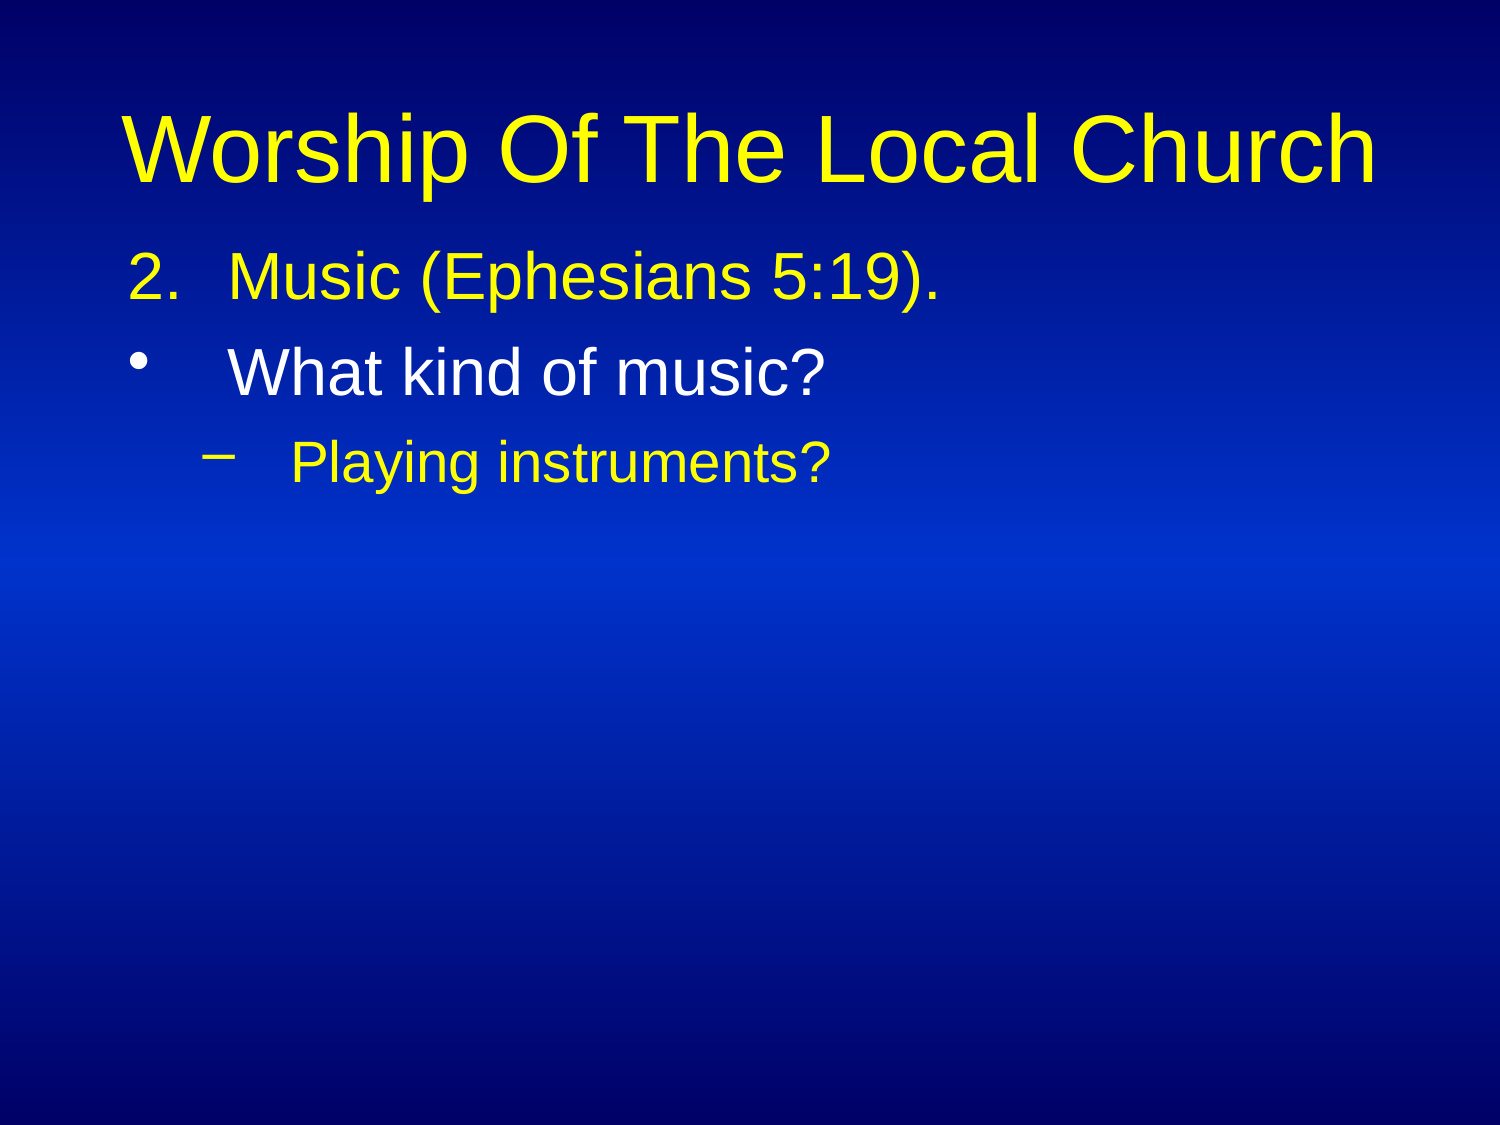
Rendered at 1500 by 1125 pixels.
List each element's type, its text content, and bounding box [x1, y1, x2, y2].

title Worship Of The Local Church [37, 50, 1463, 238]
list Music (Ephesians 5:19). What kind of music? Playing instruments? [112, 224, 1463, 1125]
